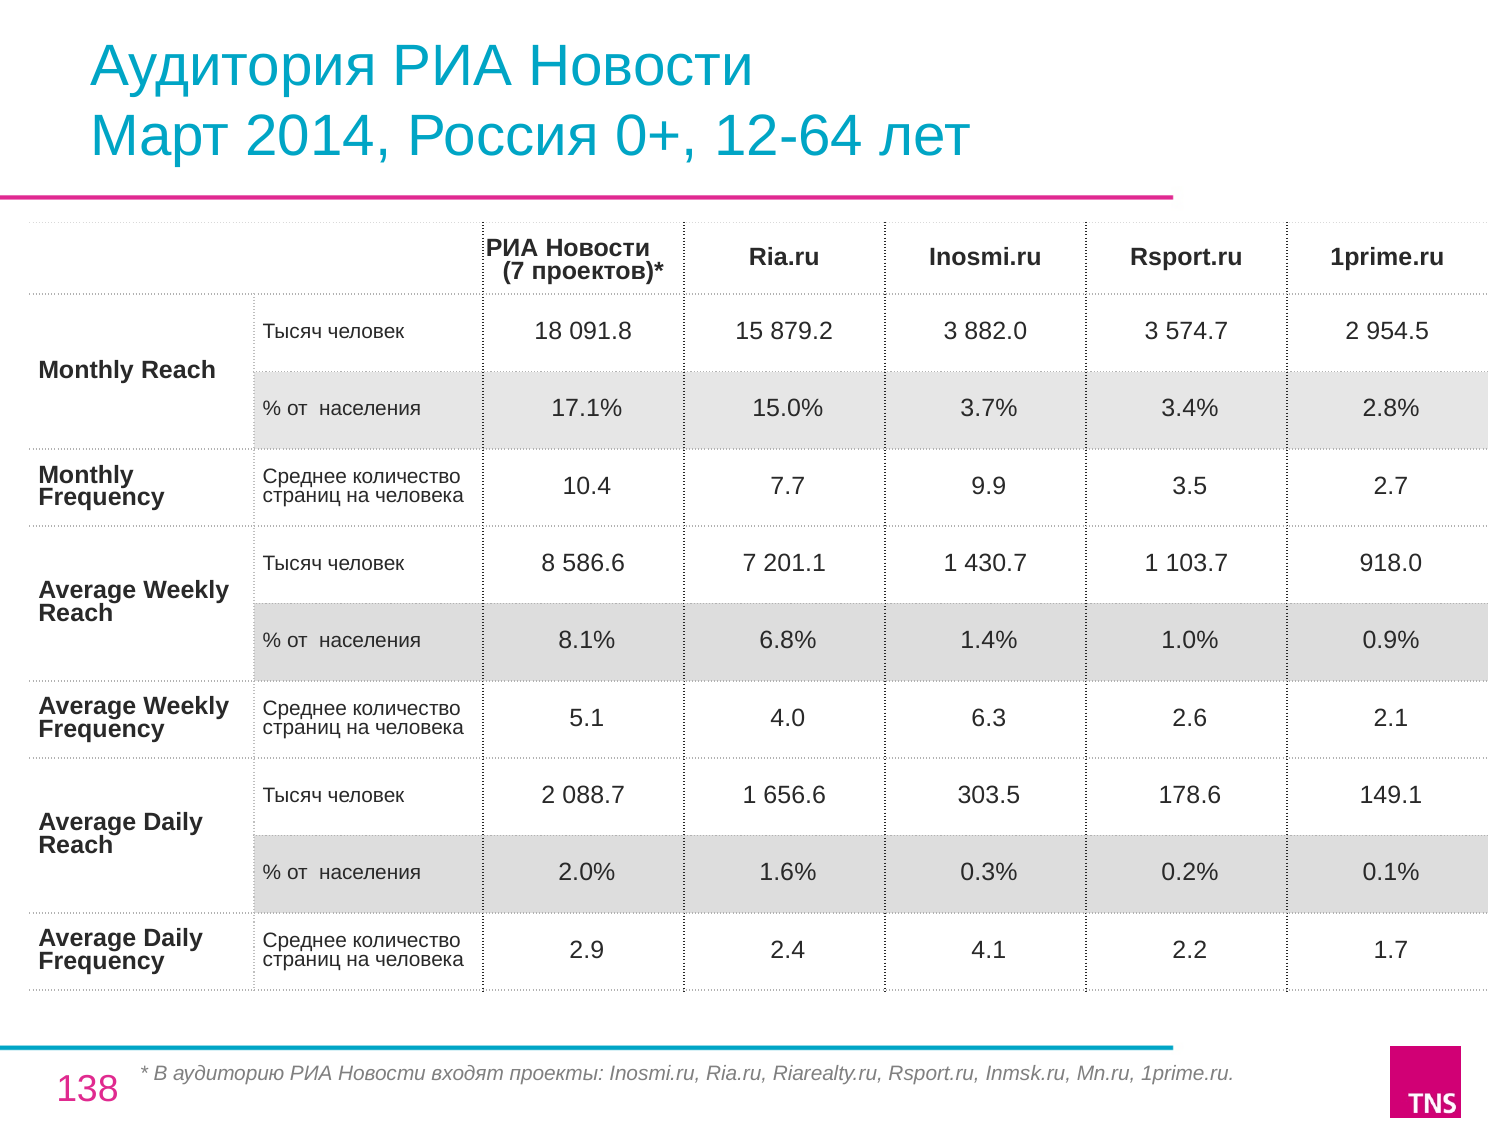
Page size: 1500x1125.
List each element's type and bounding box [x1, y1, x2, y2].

table_cell [29, 294, 1488, 990]
title [74, 8, 1476, 187]
text_box [124, 1052, 1463, 1092]
picture [0, 0, 1500, 1125]
slide_number [40, 1055, 392, 1125]
table_header [29, 223, 1488, 294]
